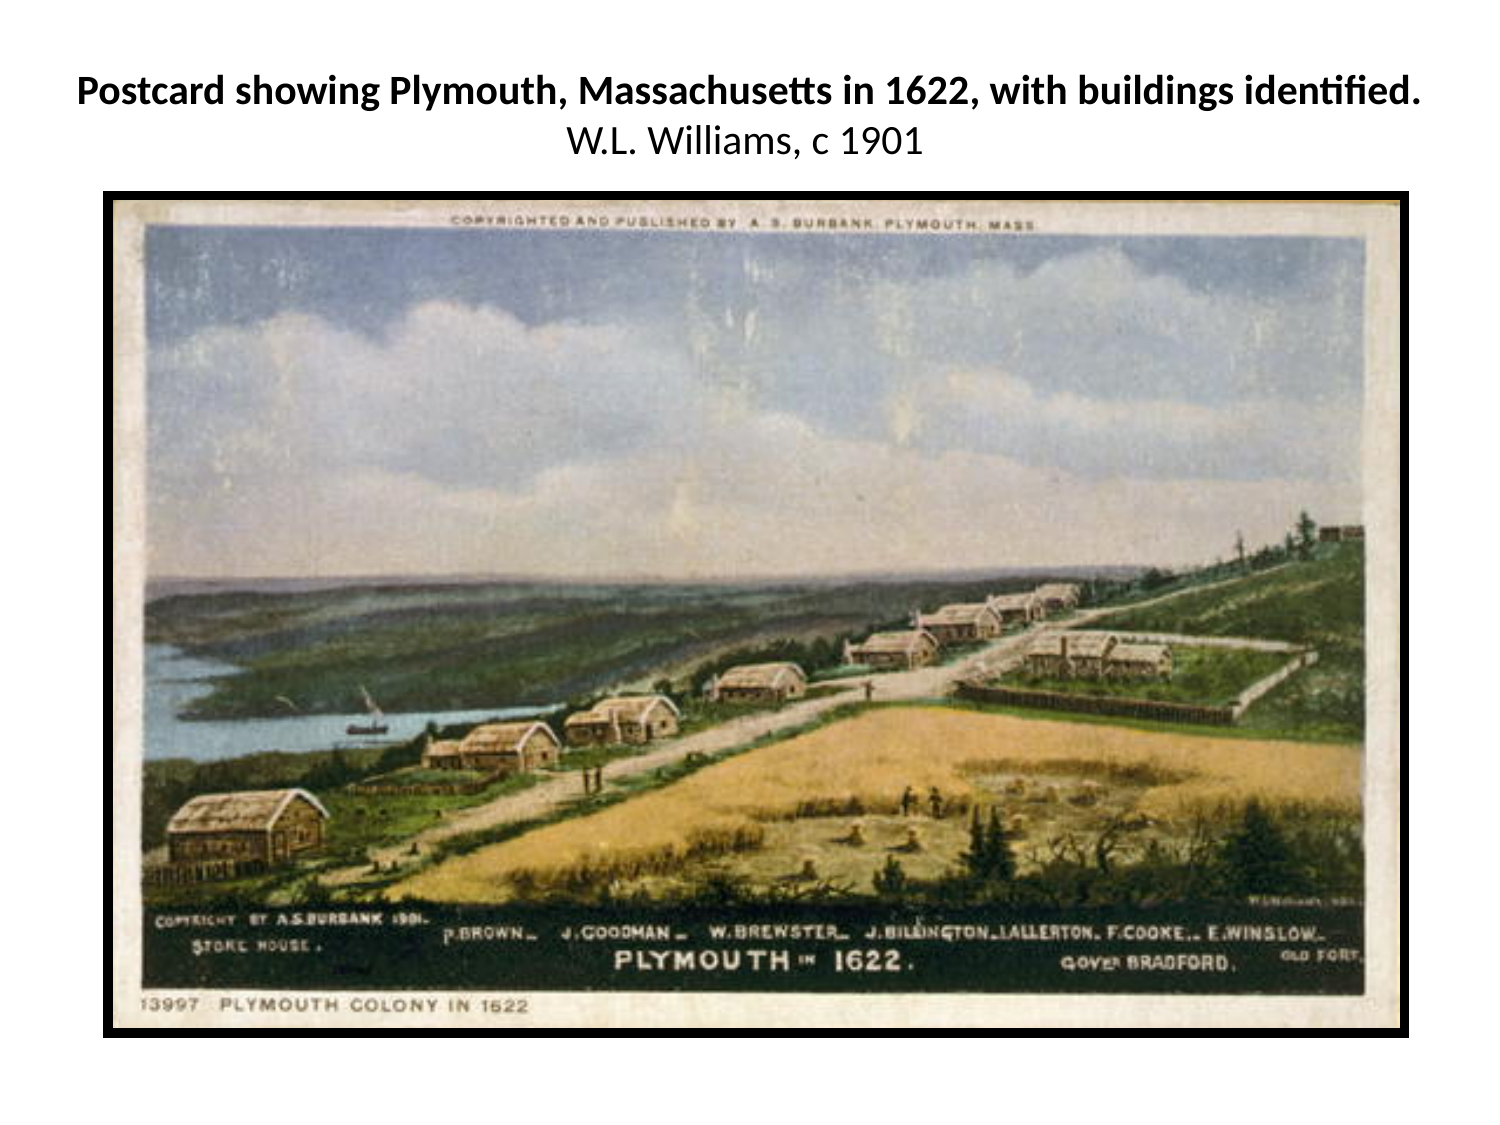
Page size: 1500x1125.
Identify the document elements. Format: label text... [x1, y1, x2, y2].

title Postcard showing Plymouth, Massachusetts in 1622, with buildings identified. W.L. Williams, c 1901 [50, 18, 1450, 207]
picture [112, 199, 1401, 1029]
